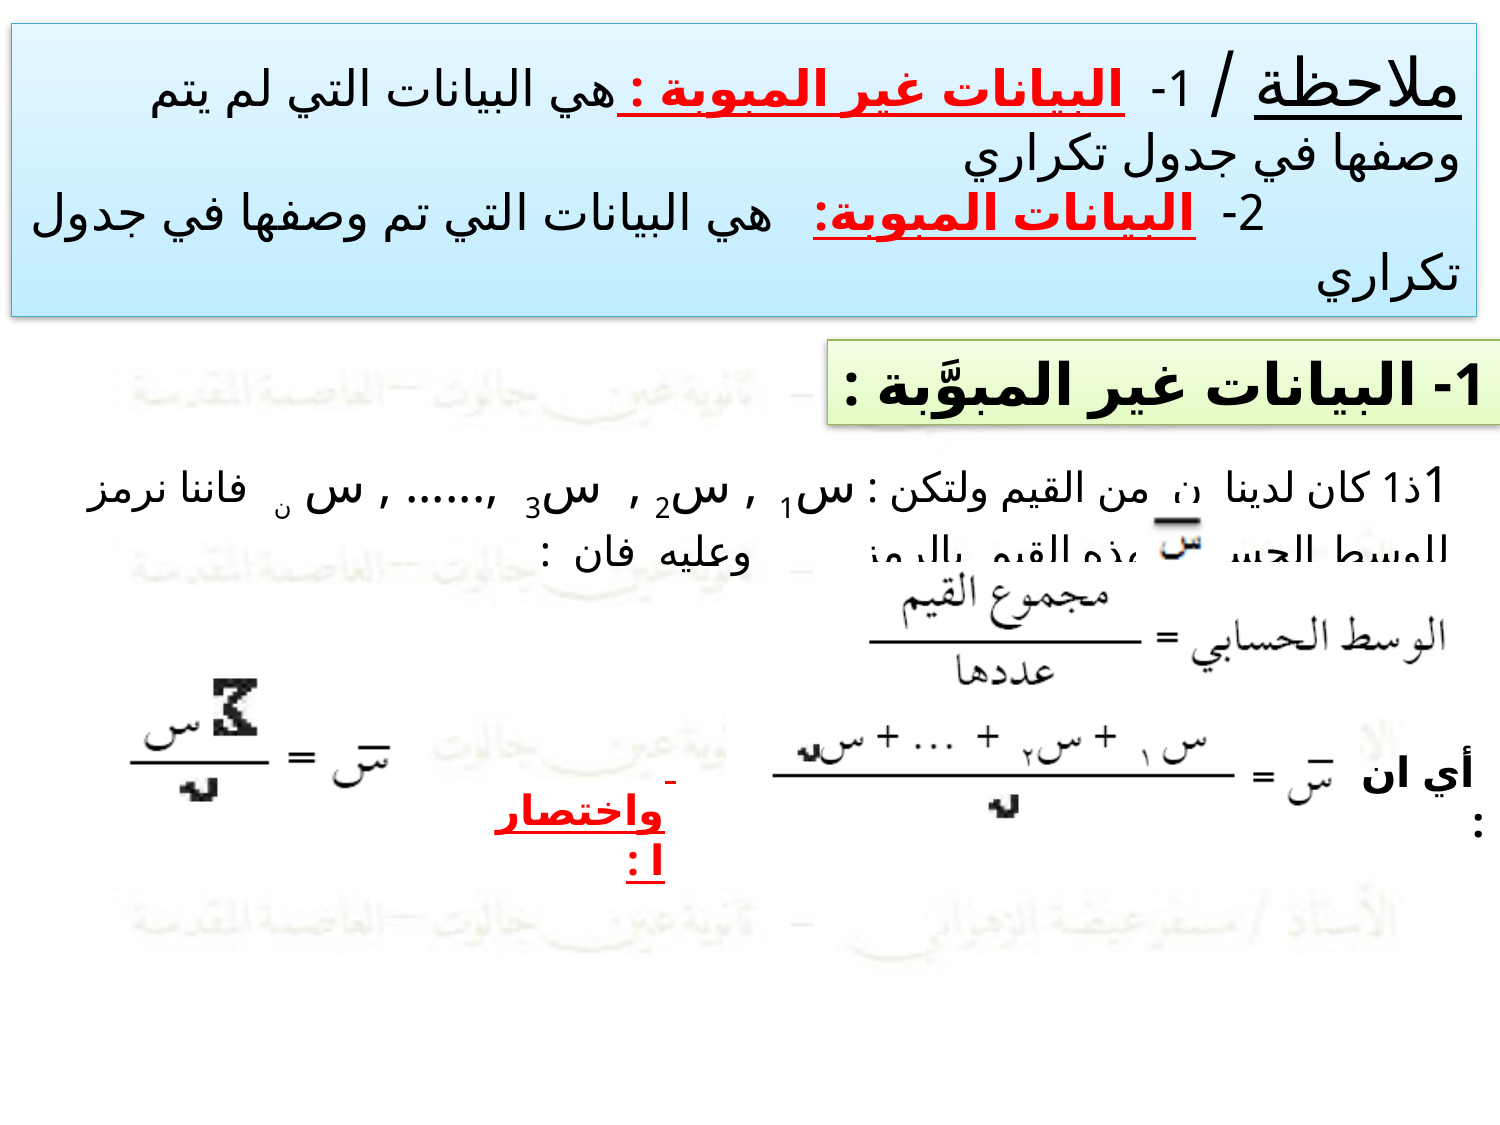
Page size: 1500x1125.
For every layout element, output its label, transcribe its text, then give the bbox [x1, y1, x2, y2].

text_box واختصارا : [468, 726, 680, 892]
picture [0, 0, 1500, 1125]
text_box 1- البيانات غير المبوَّبة : [827, 339, 1500, 425]
title ملاحظة / 1- البيانات غير المبوبة : هي البيانات التي لم يتم وصفها في جدول تكراري 2- البيانات المبوبة: هي البيانات التي تم وصفها في جدول تكراري [11, 23, 1477, 317]
text_box أي ان : [1335, 738, 1500, 853]
text_box 1ذ1 كان لدينا ن من القيم ولتكن : س1 , س2 , س3 ,...... , س ن فاننا نرمز للوسط الحسابي لهذه القيم بالرمز وعليه فان : [58, 445, 1465, 582]
